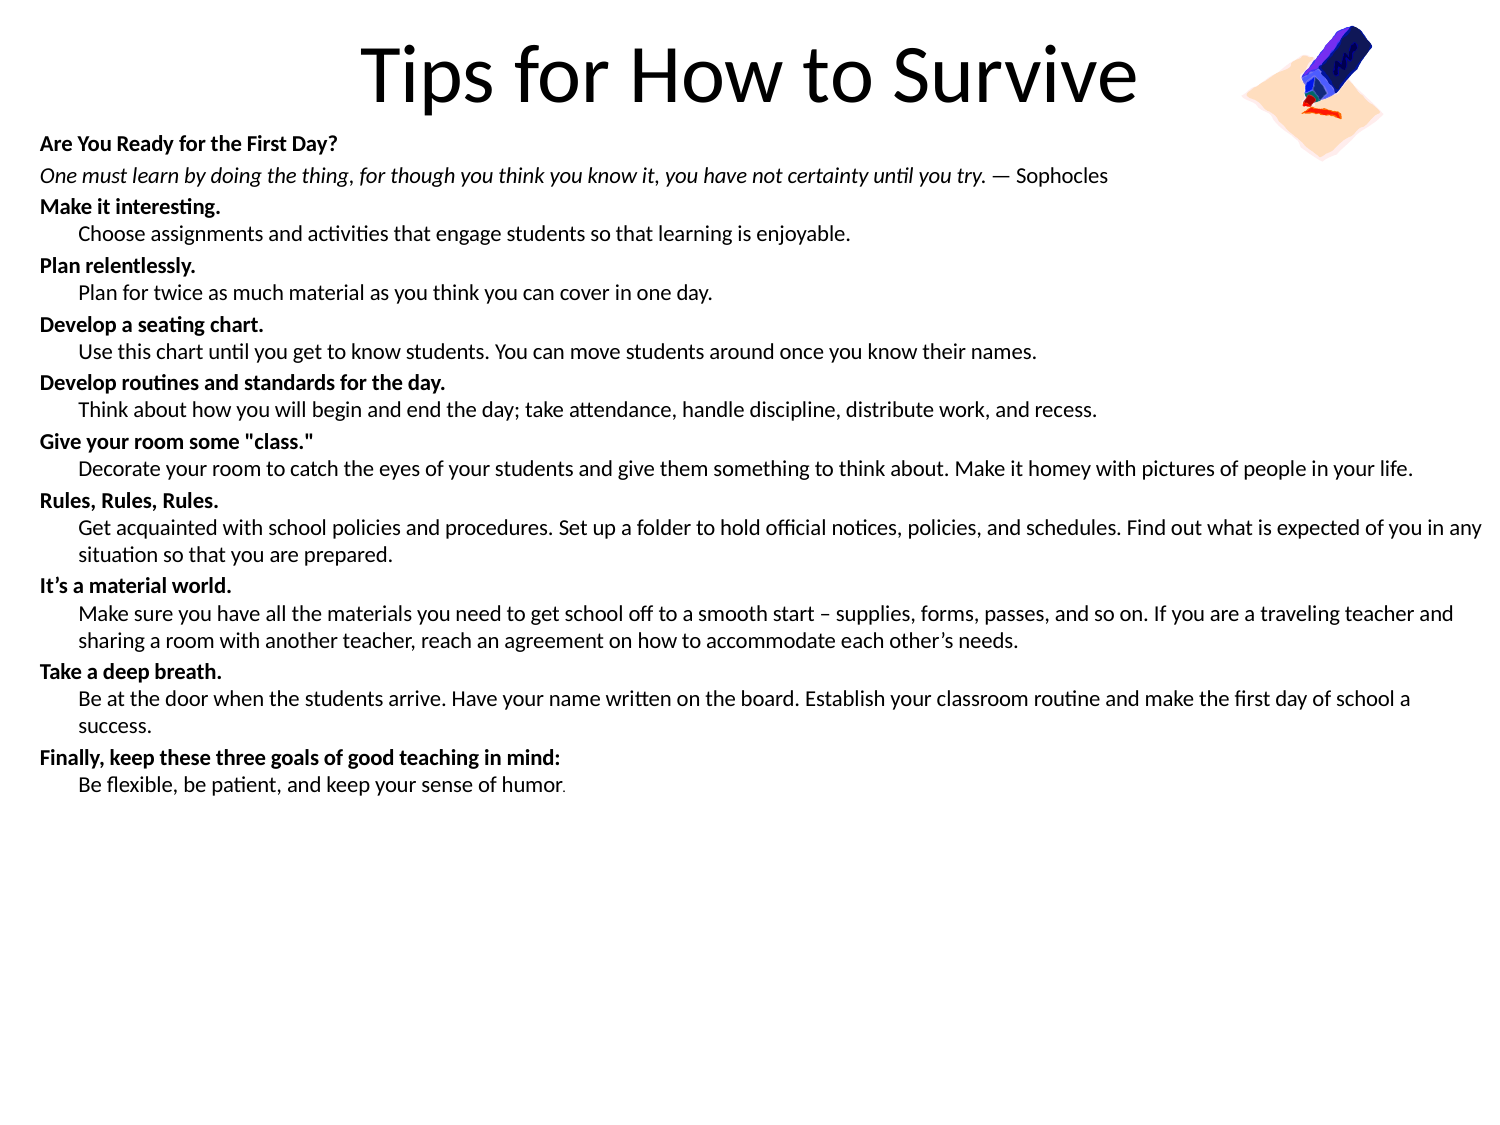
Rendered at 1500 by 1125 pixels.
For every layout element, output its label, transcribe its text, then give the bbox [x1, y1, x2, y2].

list Are You Ready for the First Day? One must learn by doing the thing, for though you think you know it, you have not certainty until you try. — Sophocles Make it interesting. Choose assignments and activities that engage students so that learning is enjoyable. Plan relentlessly. Plan for twice as much material as you think you can cover in one day. Develop a seating chart. Use this chart until you get to know students. You can move students around once you know their names. Develop routines and standards for the day. Think about how you will begin and end the day; take attendance, handle discipline, distribute work, and recess. Give your room some "class." Decorate your room to catch the eyes of your students and give them something to think about. Make it homey with pictures of people in your life. Rules, Rules, Rules. Get acquainted with school policies and procedures. Set up a folder to hold official notices, policies, and schedules. Find out what is expected of you in any situation so that you are prepared. It’s a material world. Make sure you have all the materials you need to get school off to a smooth start – supplies, forms, passes, and so on. If you are a traveling teacher and sharing a room with another teacher, reach an agreement on how to accommodate each other’s needs. Take a deep breath. Be at the door when the students arrive. Have your name written on the board. Establish your classroom routine and make the first day of school a success. Finally, keep these three goals of good teaching in mind: Be flexible, be patient, and keep your sense of humor. [24, 87, 1500, 925]
title Tips for How to Survive [75, 0, 1425, 87]
picture [1237, 21, 1388, 166]
